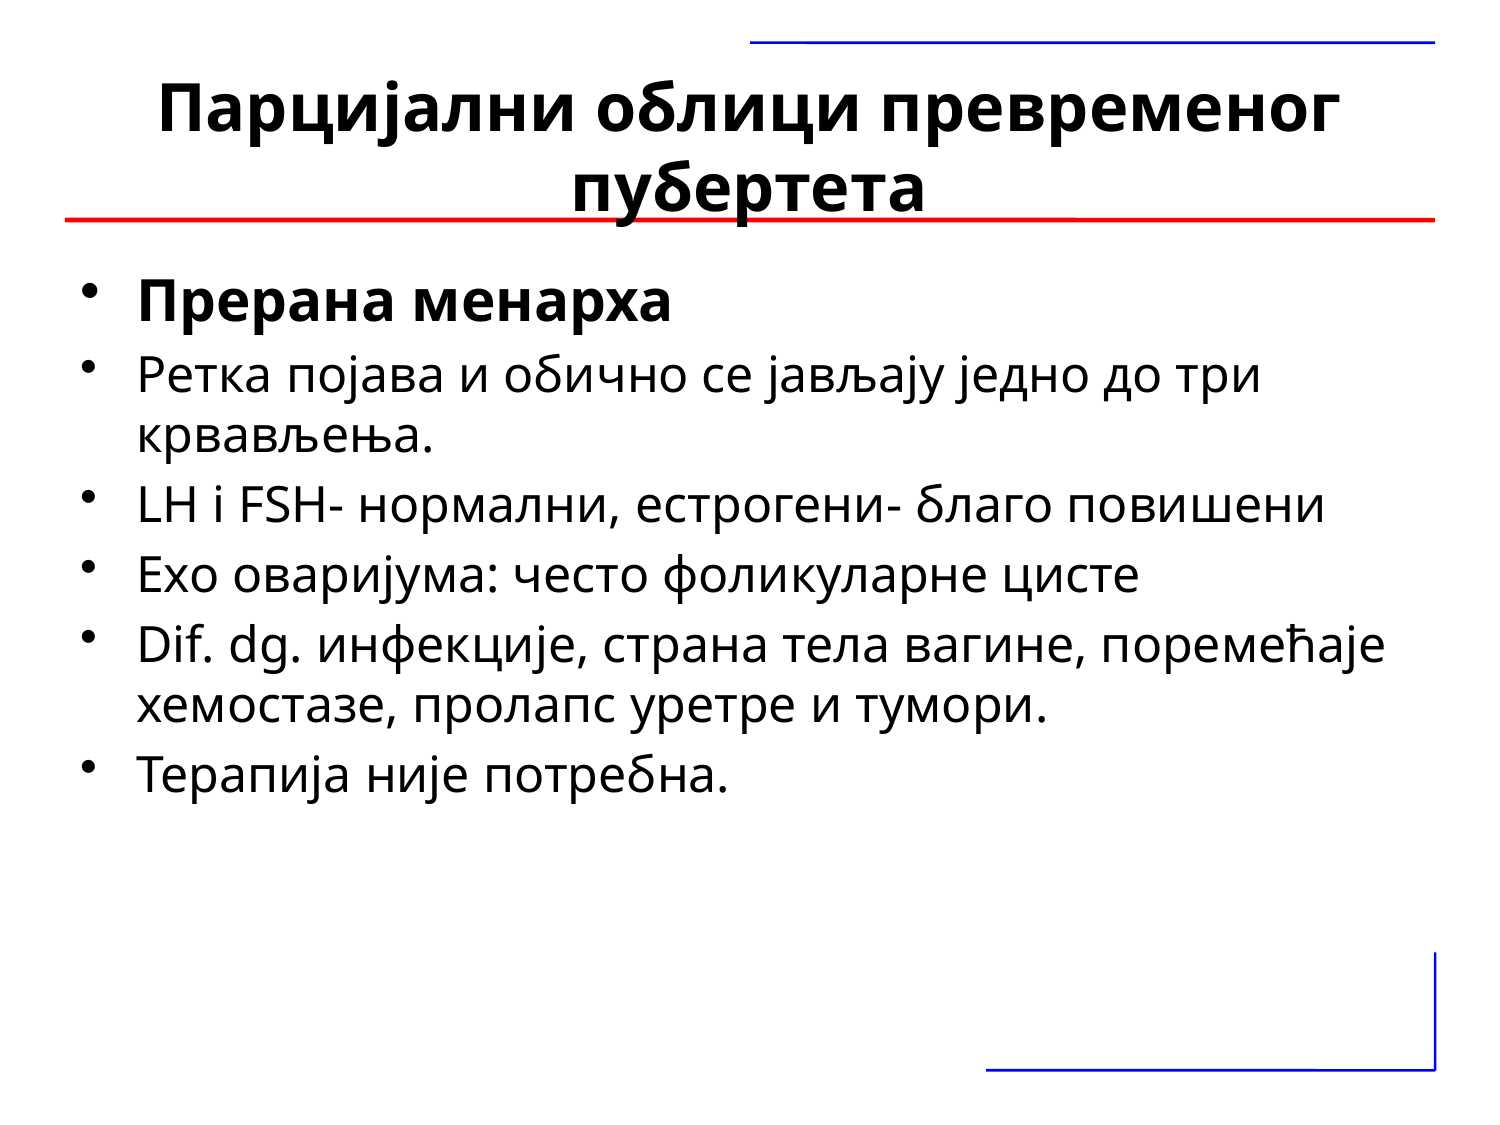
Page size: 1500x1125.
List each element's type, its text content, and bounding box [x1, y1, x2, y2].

list Прерана менарха Ретка појава и обично се јављају једно до три крвављења. LH i FSH- нормални, естрогени- благо повишени Ехо оваријума: често фоликуларне цисте Dif. dg. инфекције, страна тела вагине, поремећаје хемостазе, пролапс уретре и тумори. Терапија није потрeбна. [64, 255, 1416, 980]
title Парцијални облици превременог пубертета [74, 19, 1424, 233]
